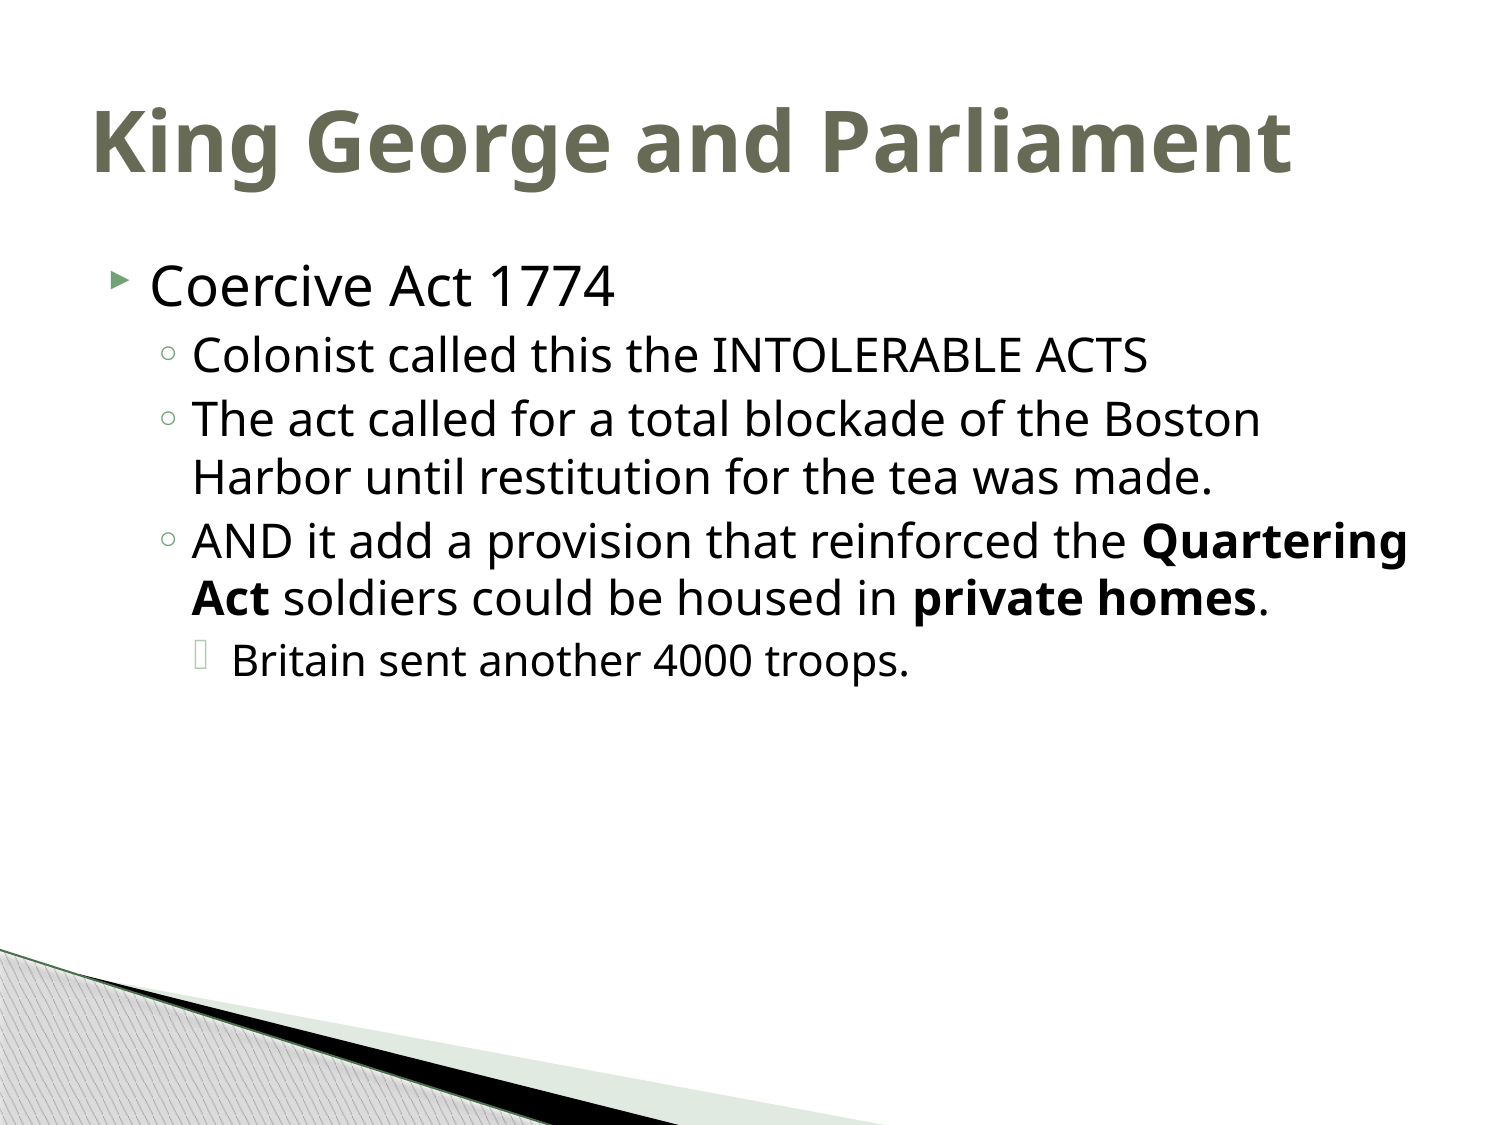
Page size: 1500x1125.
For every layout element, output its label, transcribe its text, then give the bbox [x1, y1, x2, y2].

title King George and Parliament [75, 45, 1425, 233]
list Coercive Act 1774 Colonist called this the INTOLERABLE ACTS The act called for a total blockade of the Boston Harbor until restitution for the tea was made. AND it add a provision that reinforced the Quartering Act soldiers could be housed in private homes. Britain sent another 4000 troops. [75, 243, 1425, 986]
